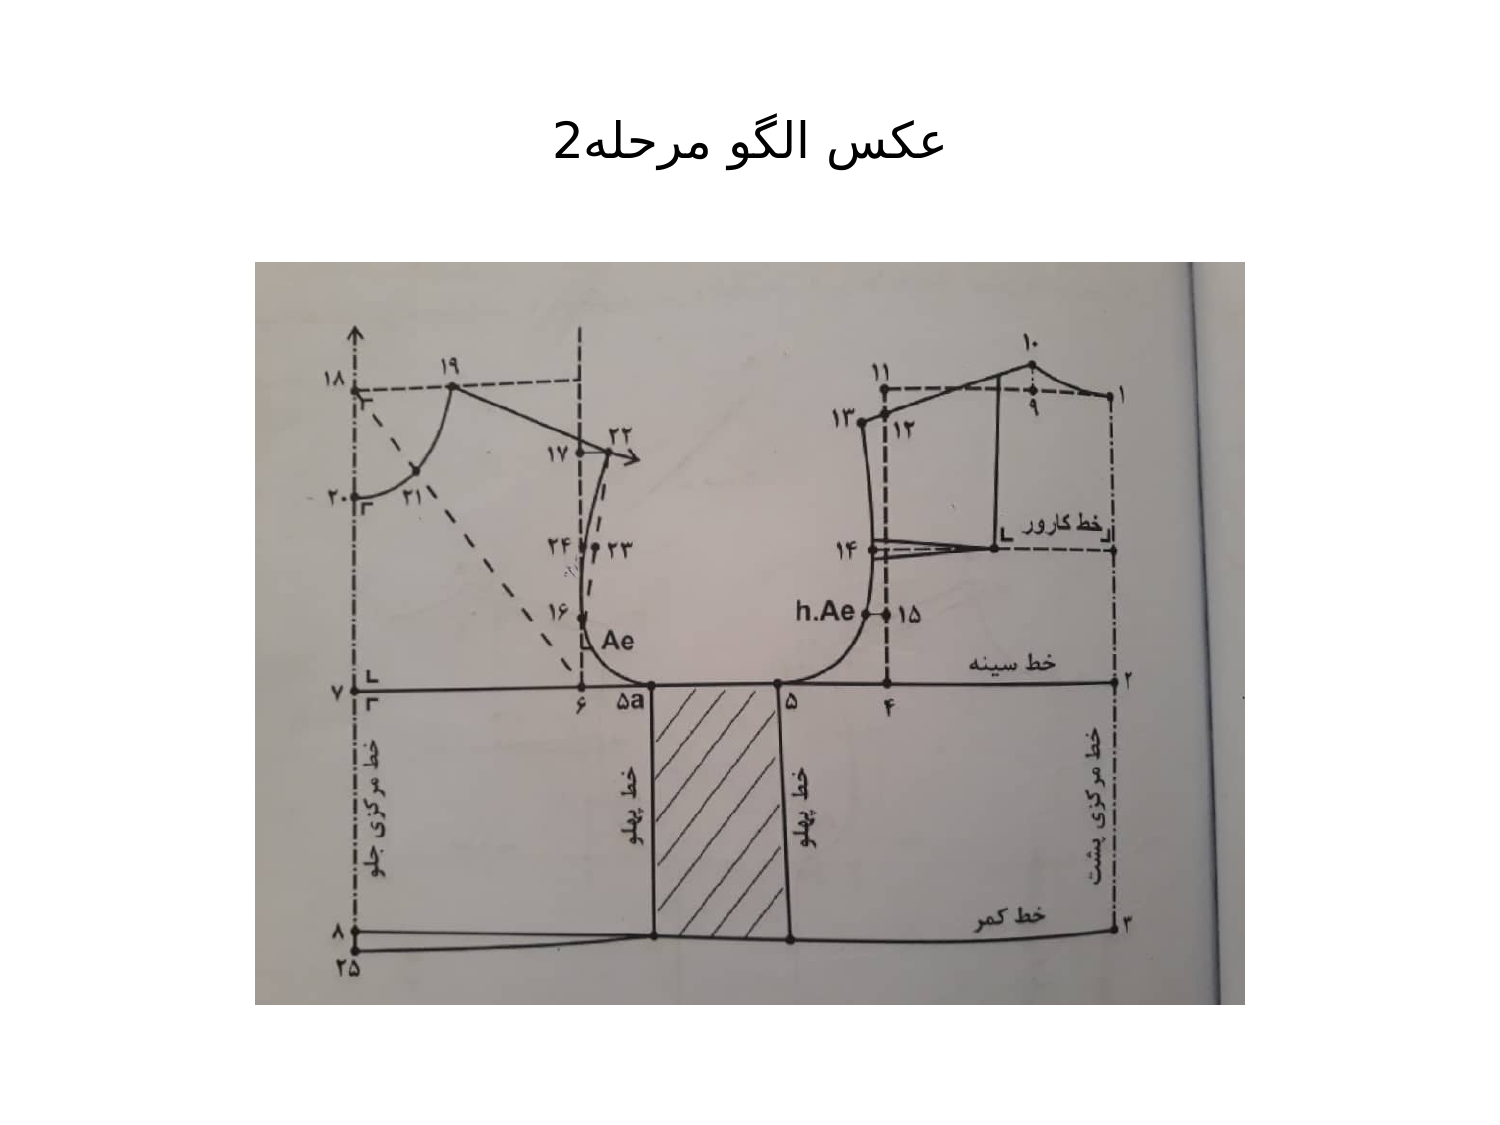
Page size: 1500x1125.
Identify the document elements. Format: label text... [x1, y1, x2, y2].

title عکس الگو مرحله2 [75, 45, 1425, 233]
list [254, 262, 1246, 1006]
